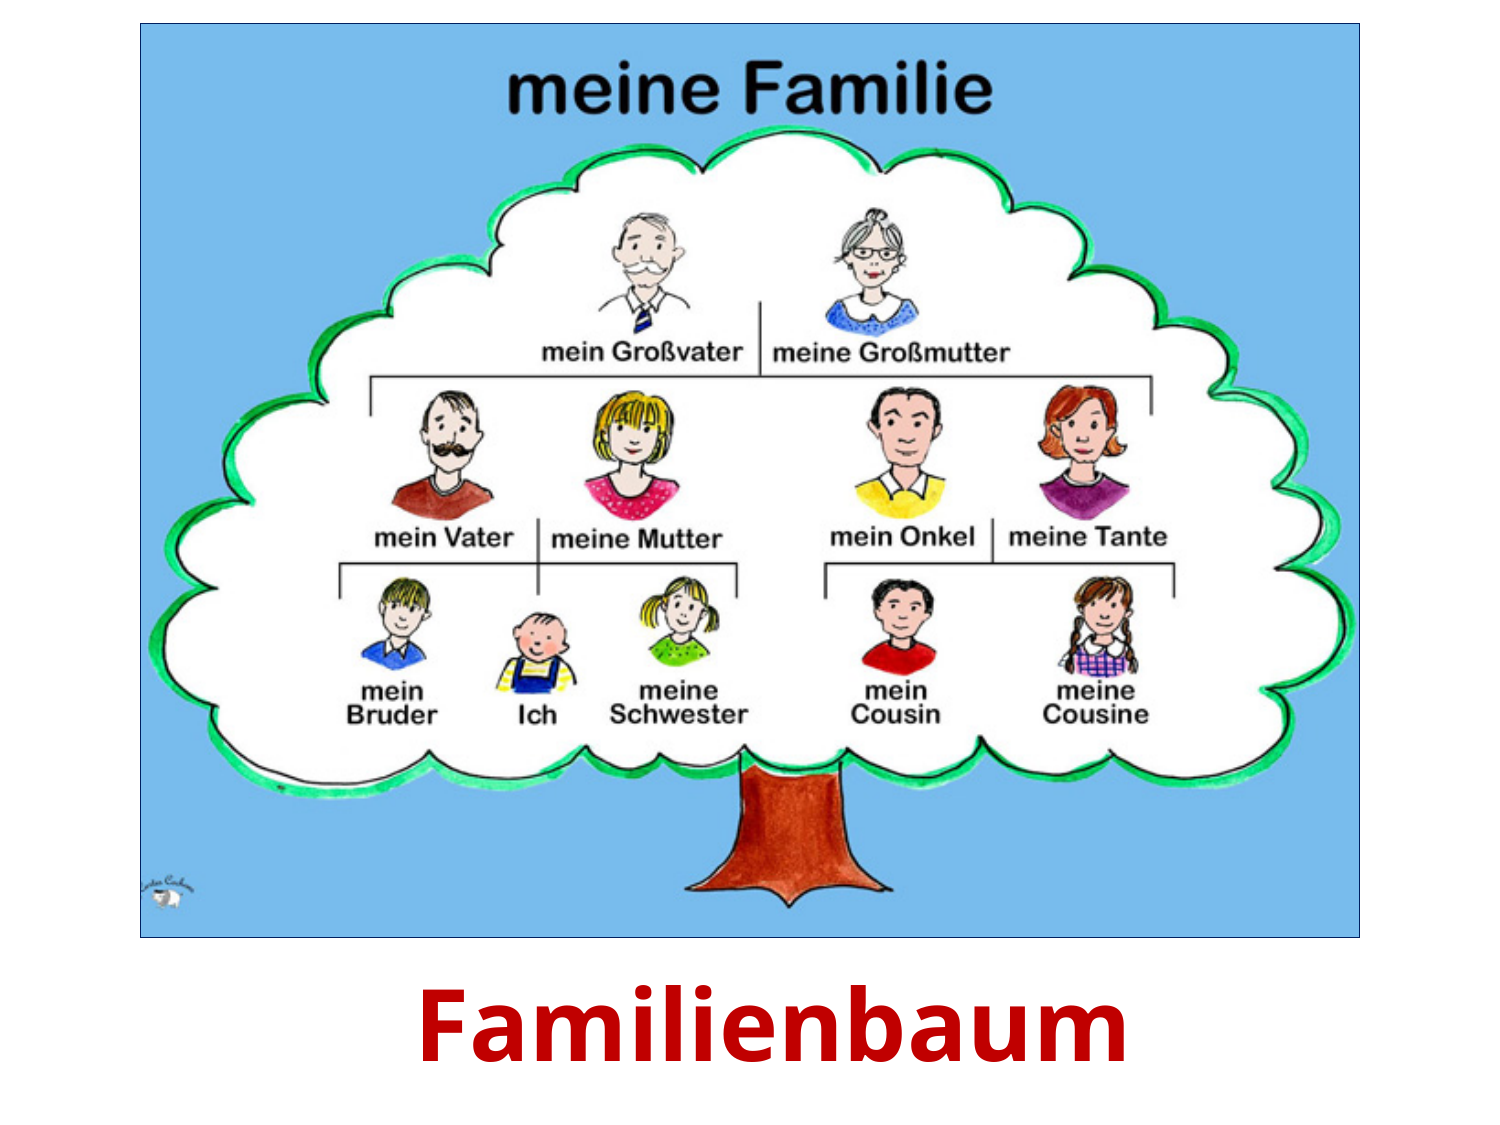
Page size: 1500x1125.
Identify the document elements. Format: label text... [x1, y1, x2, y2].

picture [140, 23, 1360, 938]
title Familienbaum [316, 972, 1231, 1089]
